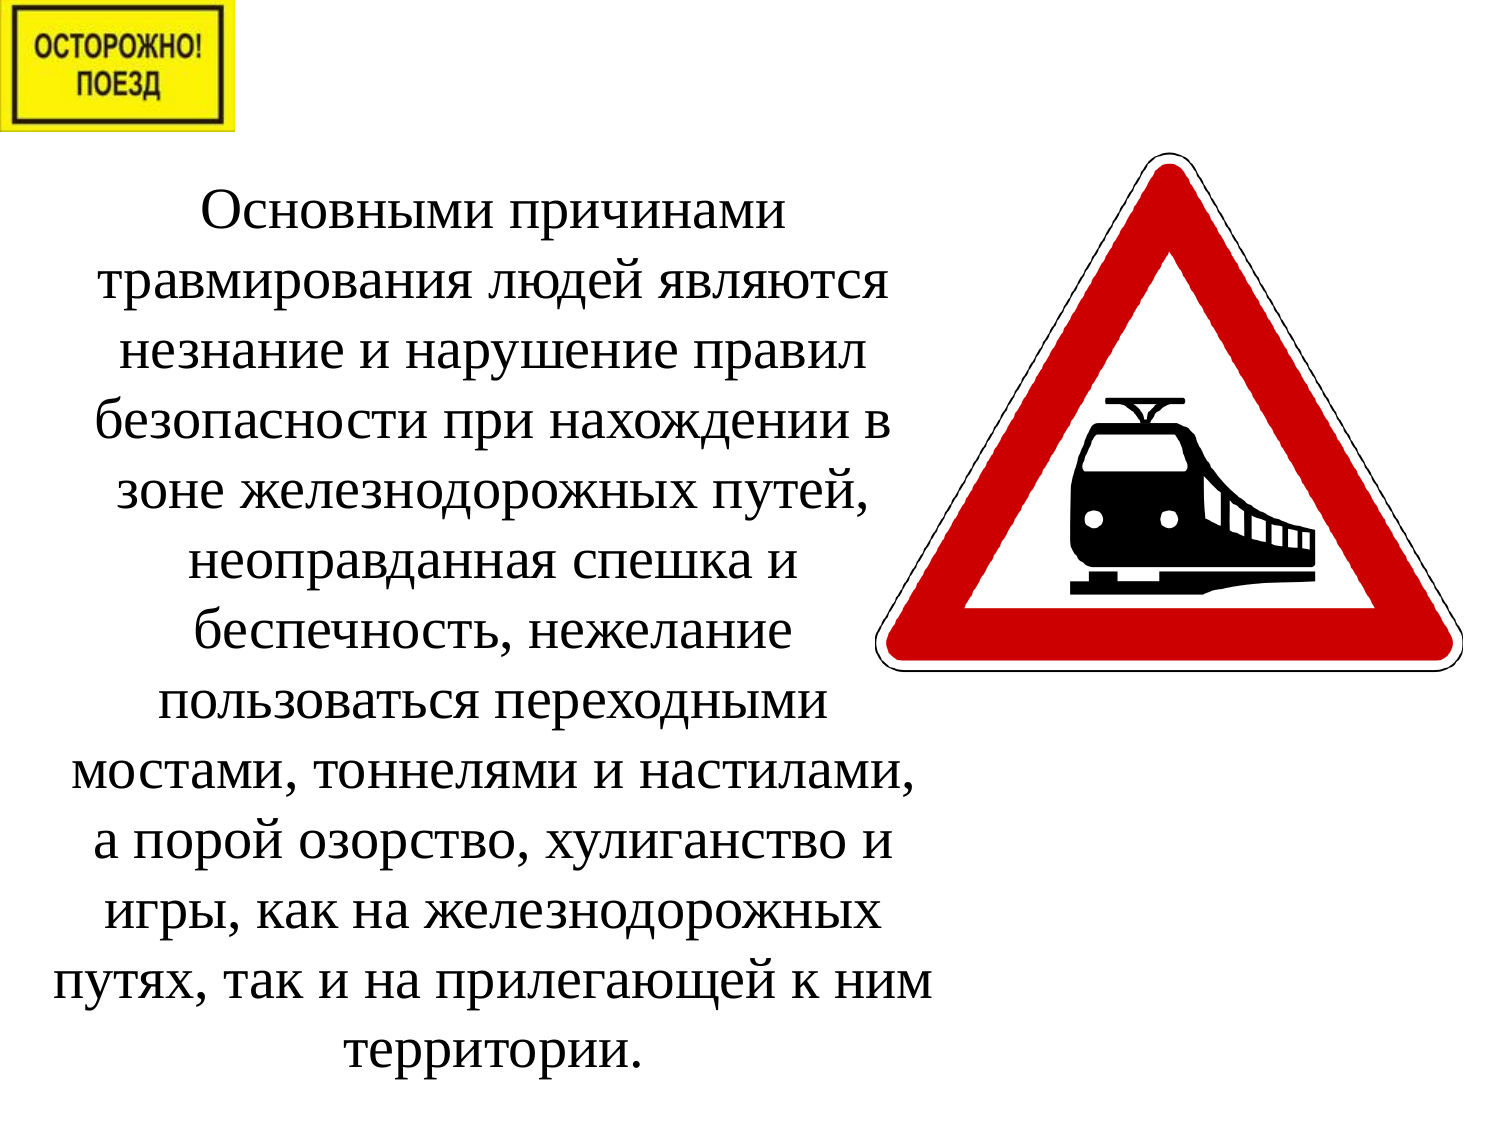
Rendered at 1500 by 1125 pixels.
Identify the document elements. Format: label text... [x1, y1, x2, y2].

text_box Основными причинами травмирования людей являются незнание и нарушение правил безопасности при нахождении в зоне железнодорожных путей, неоправданная спешка и беспечность, нежелание пользоваться переходными мостами, тоннелями и настилами, а порой озорство, хулиганство и игры, как на железнодорожных путях, так и на прилегающей к ним территории. [37, 162, 950, 1087]
picture [874, 149, 1463, 675]
picture [0, 0, 235, 132]
